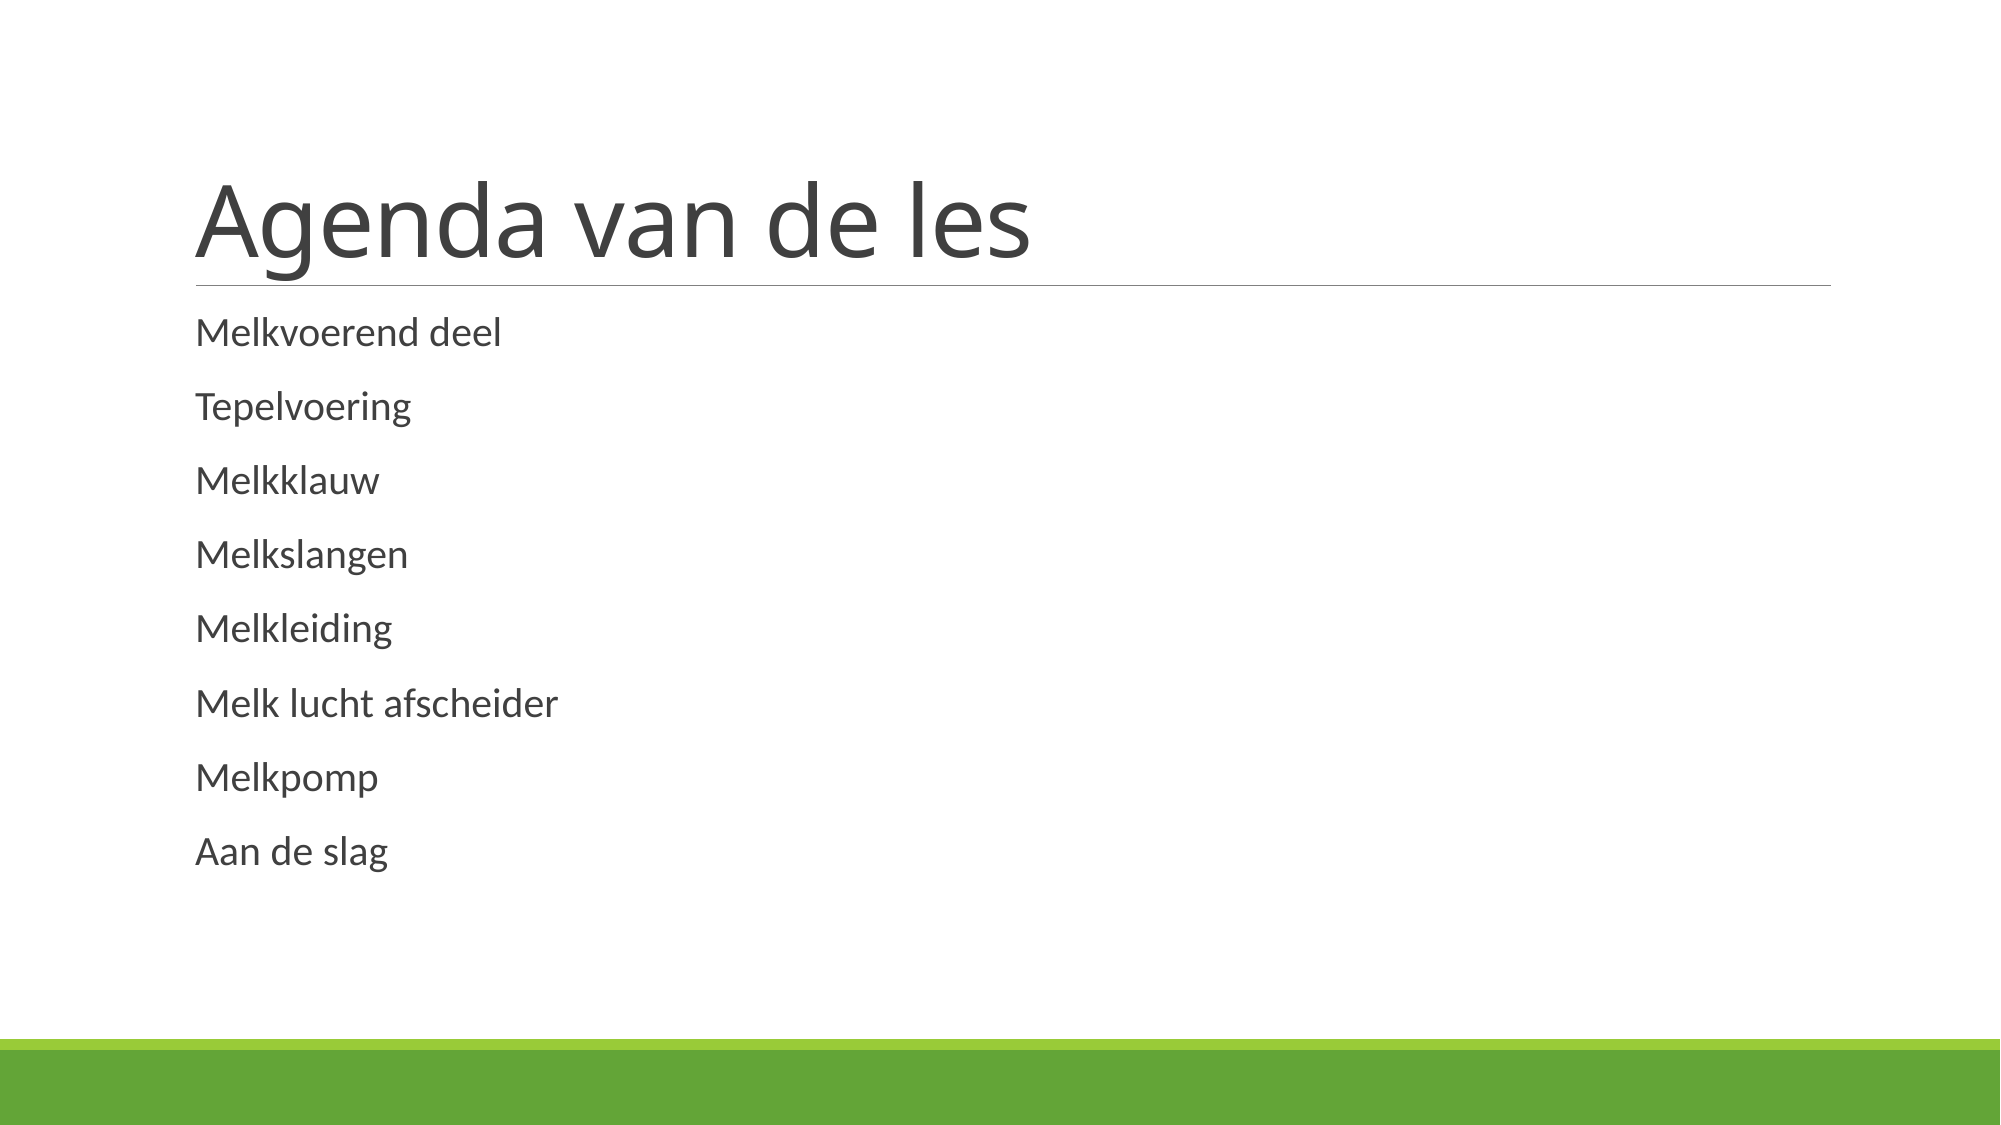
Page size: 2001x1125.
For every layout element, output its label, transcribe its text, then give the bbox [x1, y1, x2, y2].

list Melkvoerend deel Tepelvoering Melkklauw Melkslangen Melkleiding Melk lucht afscheider Melkpomp Aan de slag [180, 302, 1830, 963]
title Agenda van de les [180, 47, 1830, 285]
